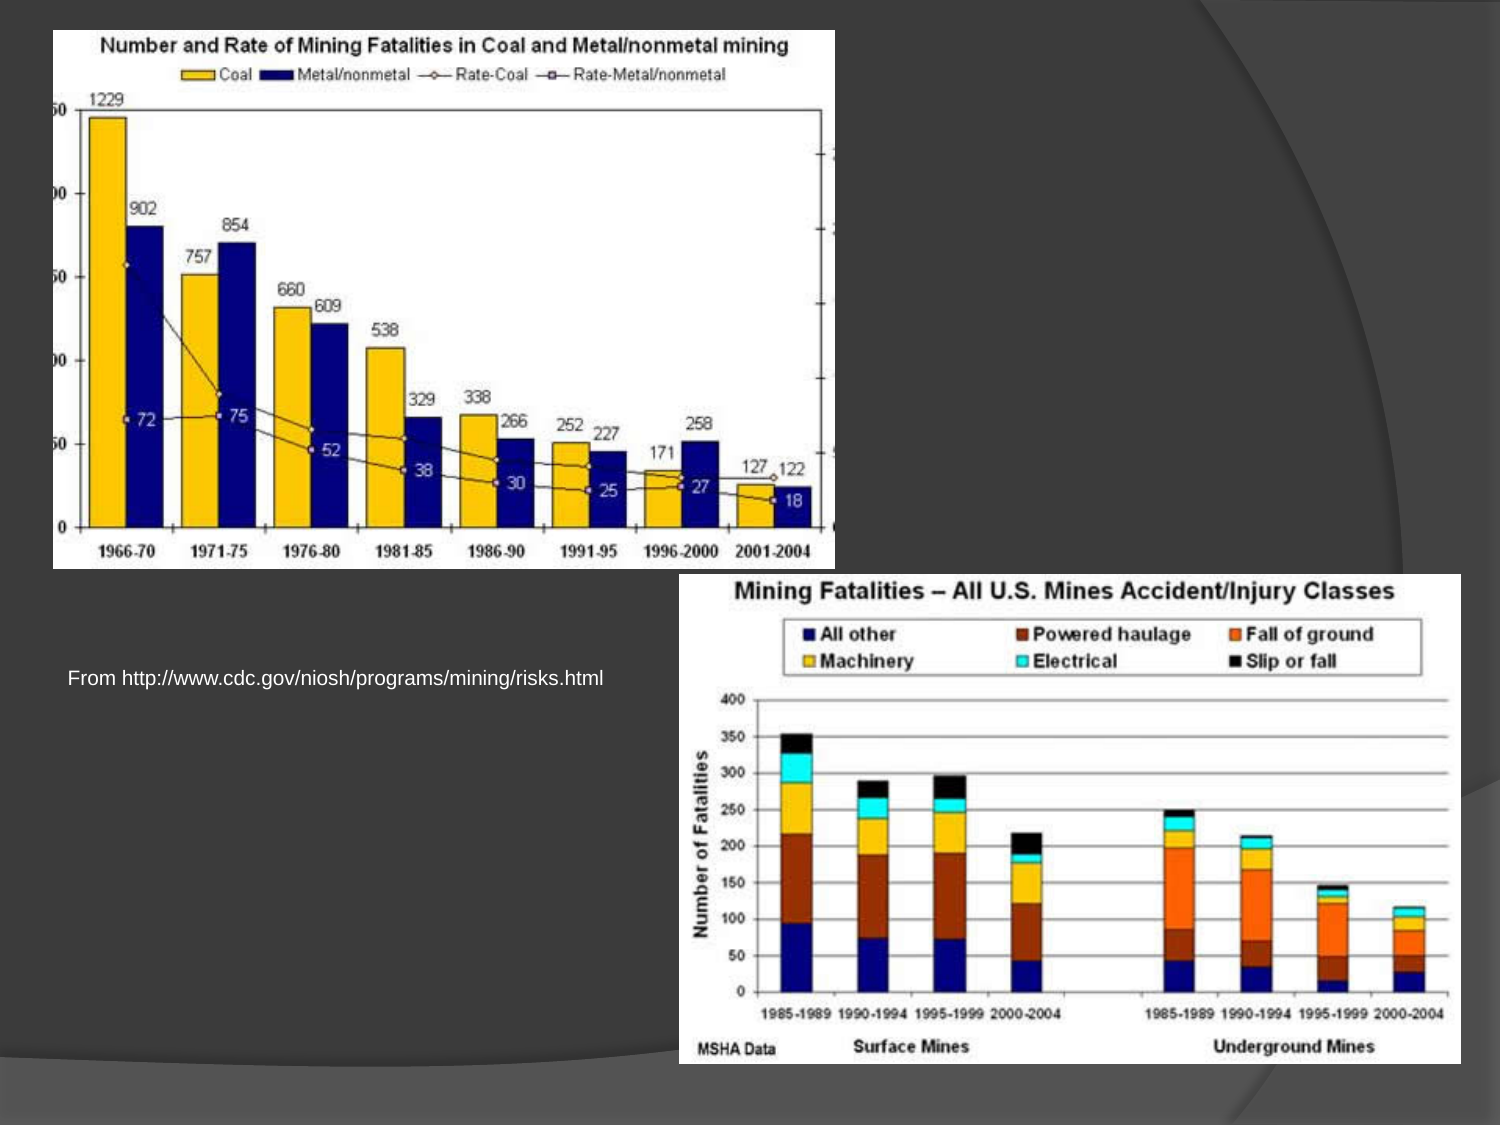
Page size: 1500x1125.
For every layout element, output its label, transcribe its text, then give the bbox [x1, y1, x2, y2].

text_box From http://www.cdc.gov/niosh/programs/mining/risks.html [53, 656, 669, 697]
picture [678, 574, 1461, 1064]
picture [52, 30, 835, 569]
